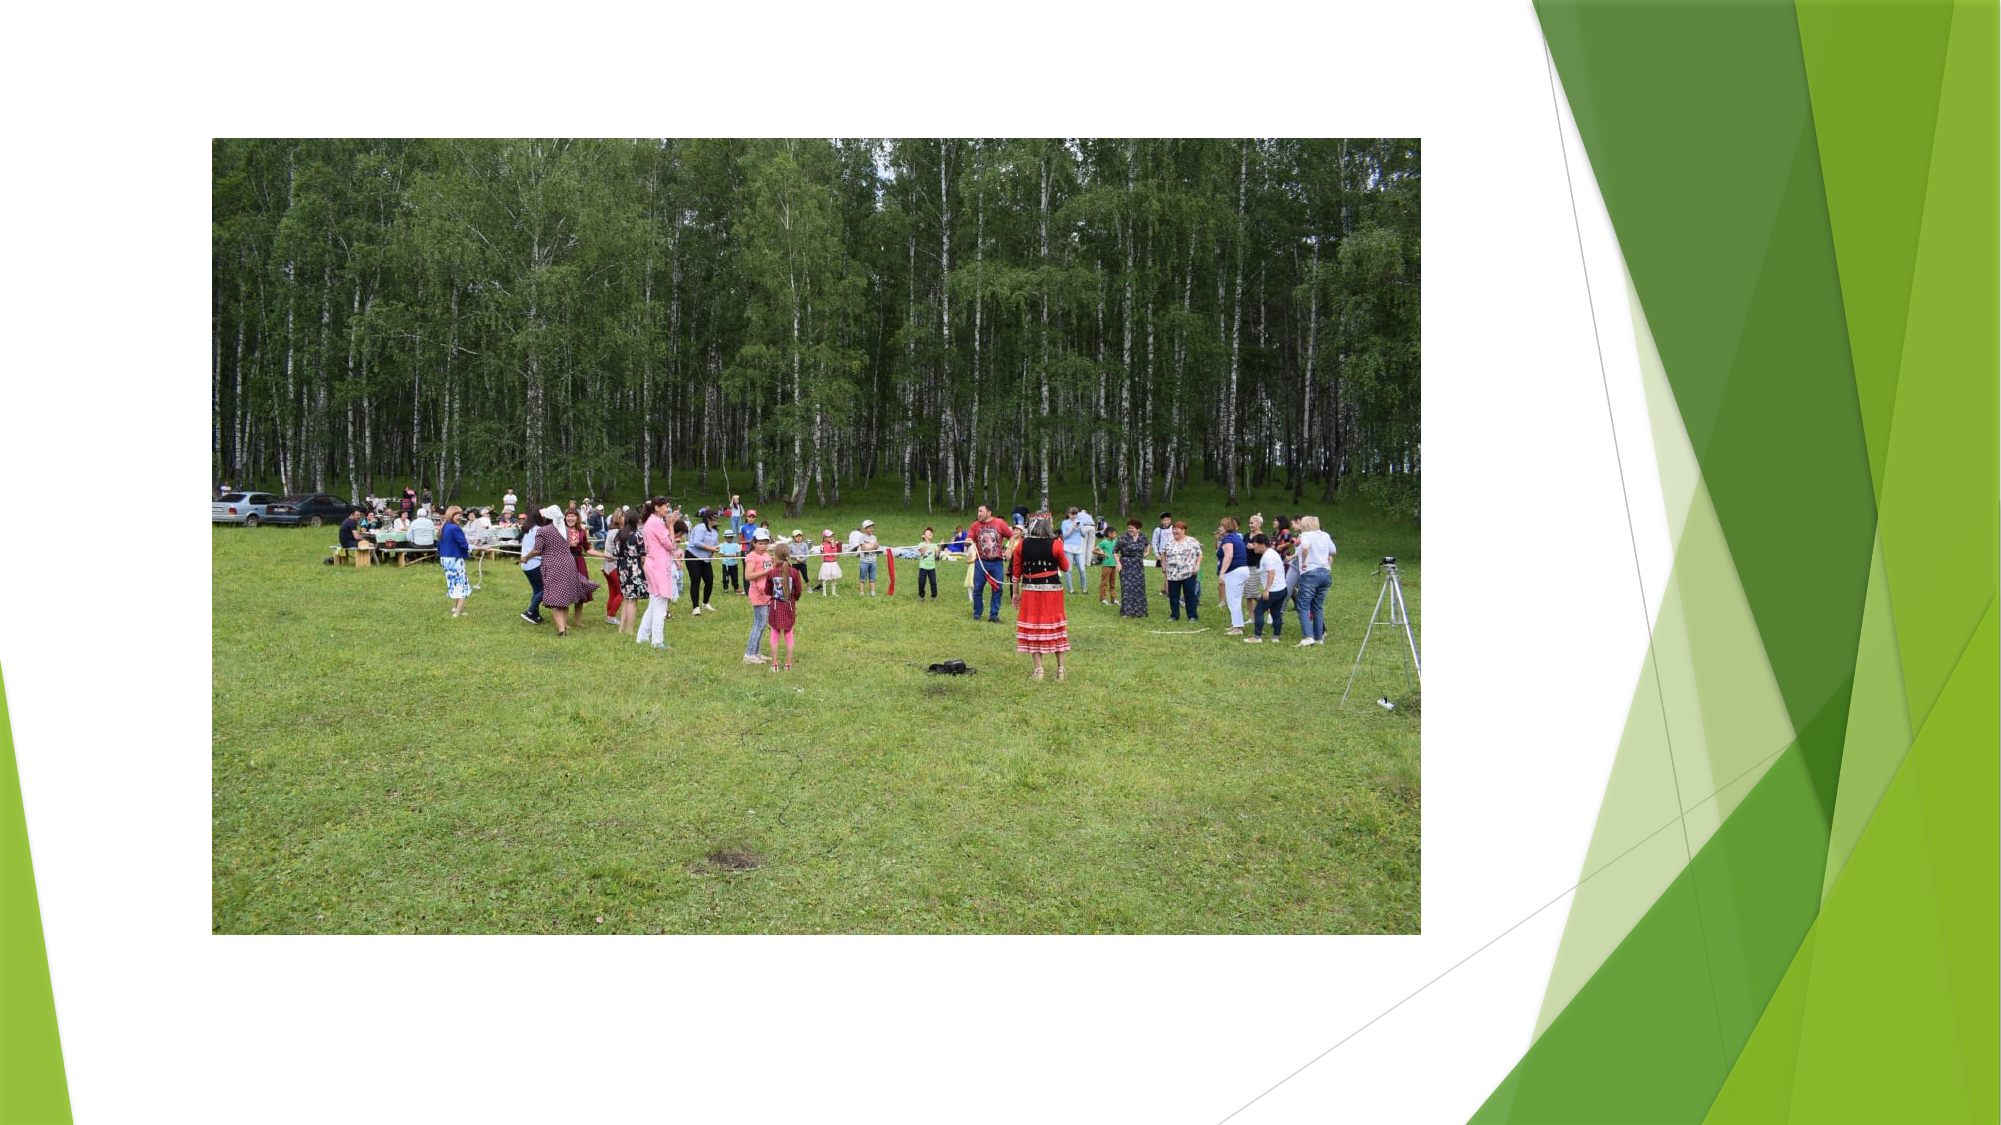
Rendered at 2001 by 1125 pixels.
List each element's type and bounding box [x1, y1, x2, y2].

list [211, 137, 1421, 936]
